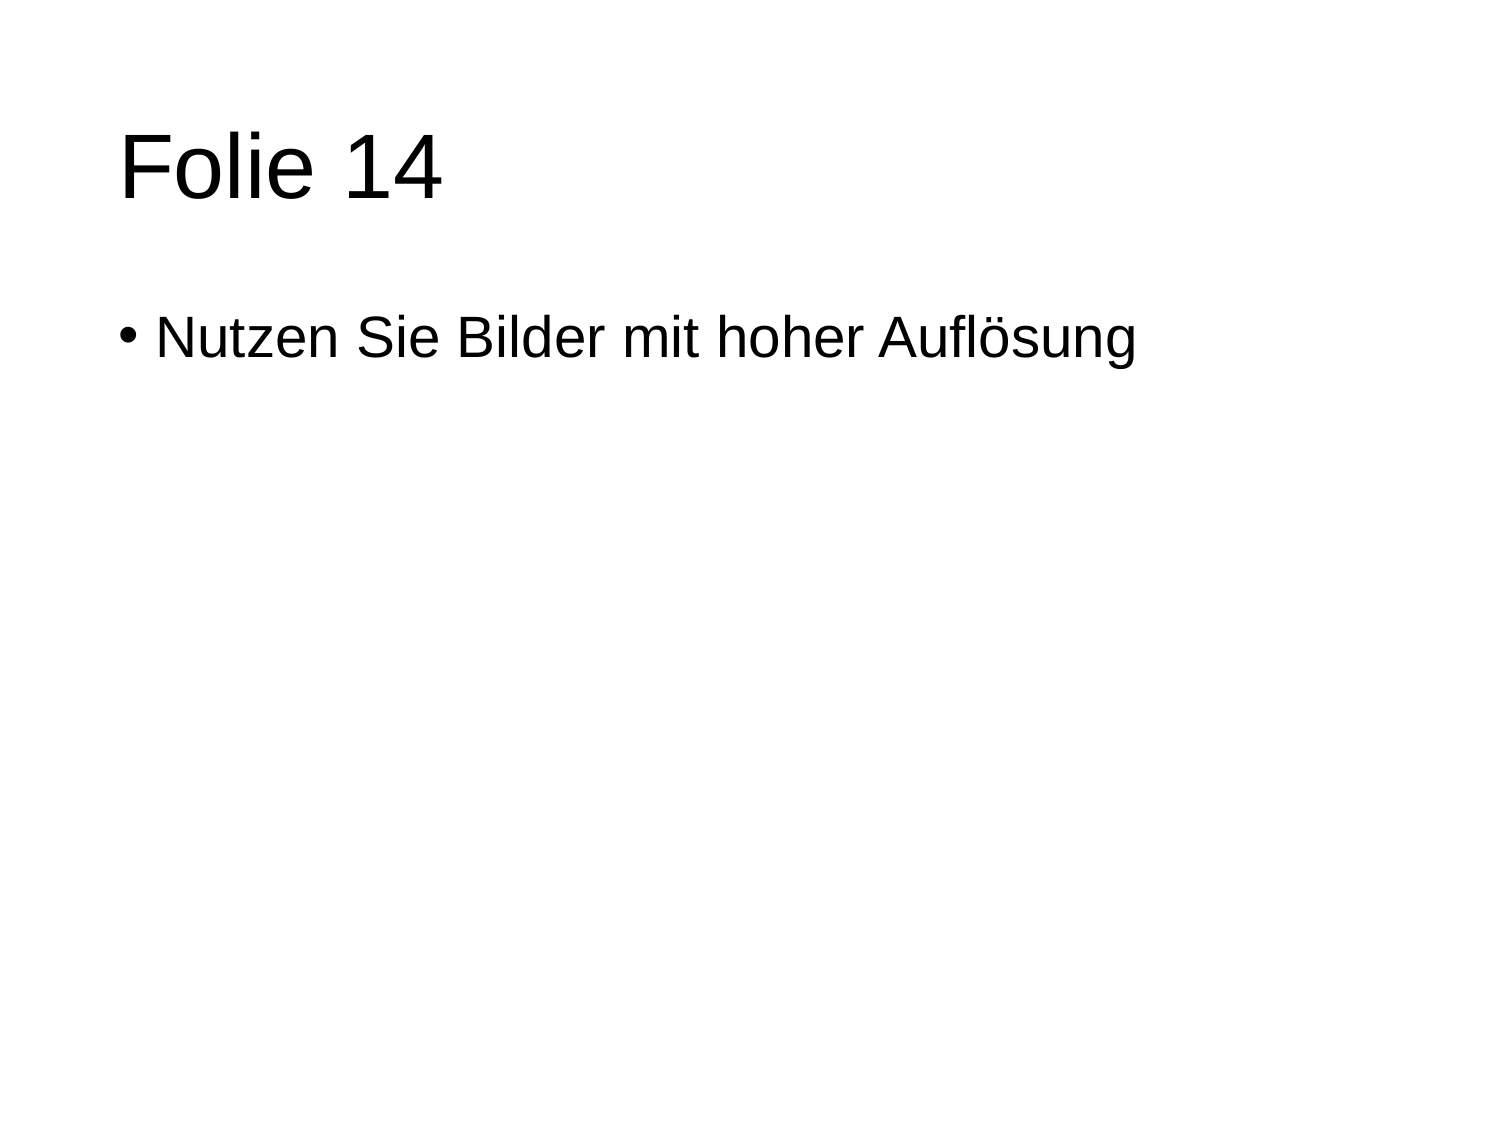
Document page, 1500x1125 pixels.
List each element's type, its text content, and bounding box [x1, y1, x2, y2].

list Nutzen Sie Bilder mit hoher Auflösung [103, 299, 1397, 1014]
title Folie 14 [103, 59, 1397, 278]
